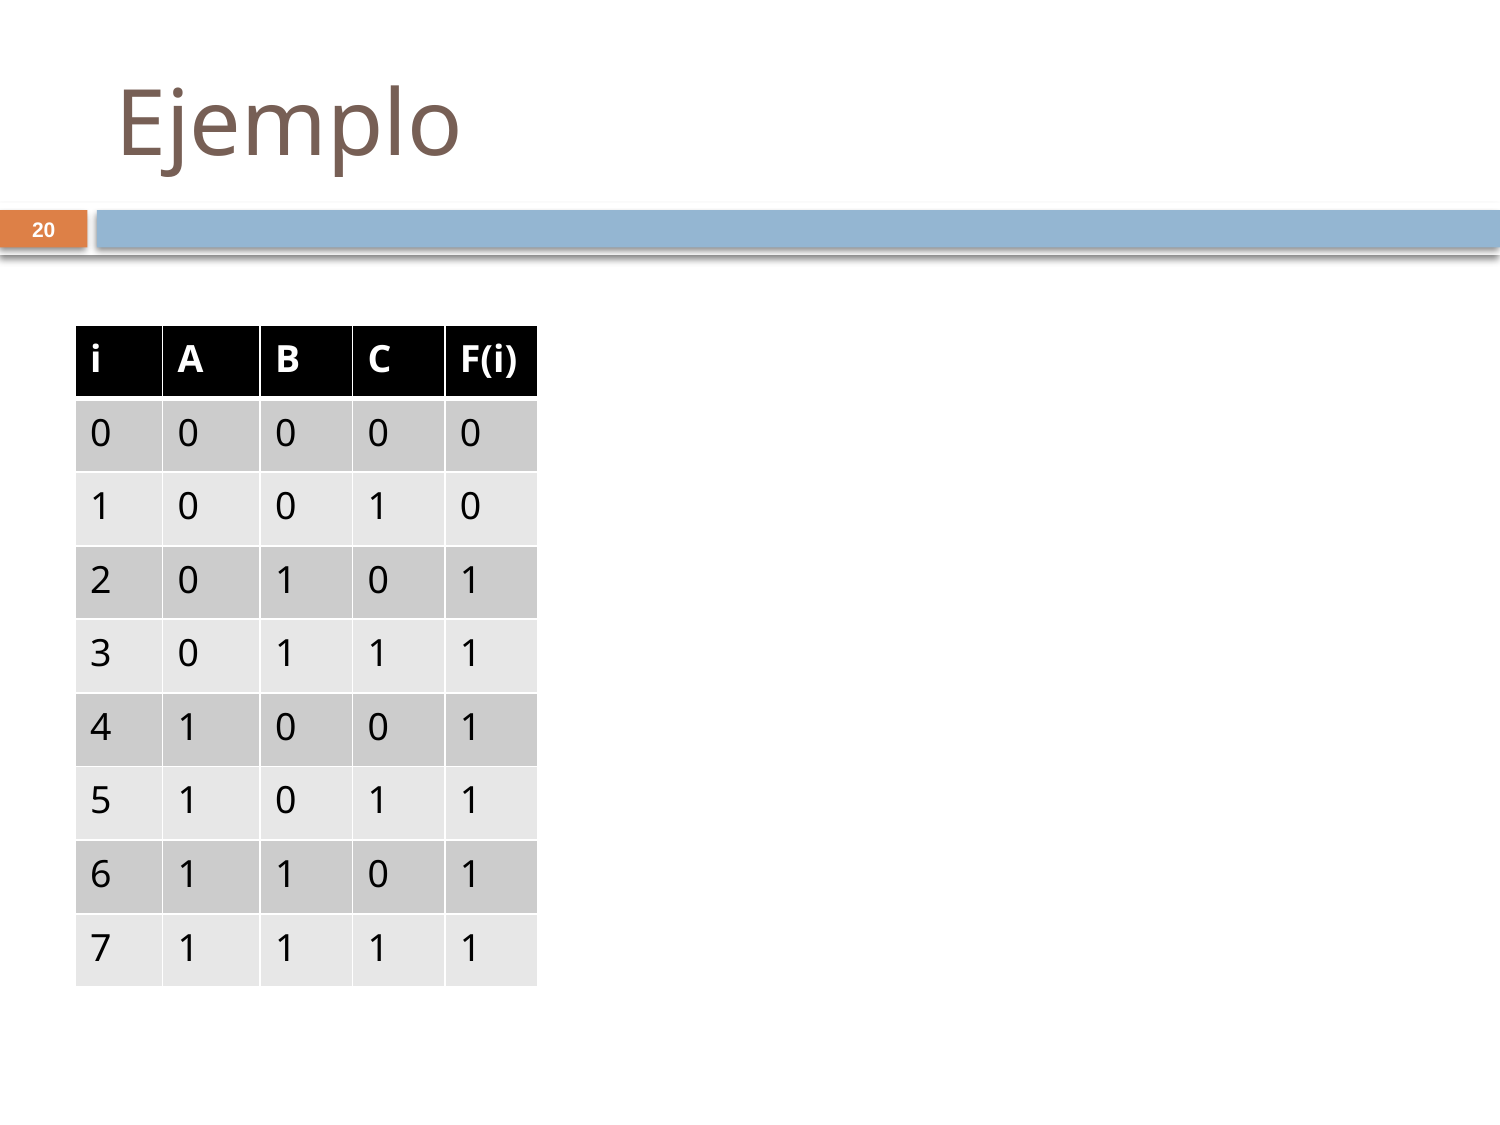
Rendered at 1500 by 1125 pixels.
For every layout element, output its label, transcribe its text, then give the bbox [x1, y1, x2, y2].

table_cell 0 [353, 547, 444, 618]
table_cell 6 [76, 841, 162, 913]
table_cell 1 [261, 841, 352, 913]
table_cell 0 [261, 473, 352, 545]
table_cell 7 [76, 915, 162, 986]
table_cell 0 [446, 401, 537, 471]
table_cell 0 [76, 401, 162, 471]
table_cell 1 [446, 694, 537, 766]
table_cell 5 [76, 767, 162, 839]
table_cell 0 [353, 401, 444, 471]
table_cell 0 [163, 547, 259, 618]
table_cell 3 [76, 620, 162, 692]
slide_number 20 [0, 208, 88, 249]
table_cell 1 [163, 841, 259, 913]
table_header C [353, 326, 444, 396]
table_cell 1 [353, 473, 444, 545]
table_header B [261, 326, 352, 396]
table_cell 0 [261, 694, 352, 766]
table_cell 1 [446, 547, 537, 618]
table_cell 1 [353, 915, 444, 986]
table_cell 1 [446, 620, 537, 692]
table_cell 0 [446, 473, 537, 545]
table_header F(i) [446, 326, 537, 396]
table_cell 1 [163, 767, 259, 839]
table_cell 0 [163, 473, 259, 545]
table_cell 1 [163, 915, 259, 986]
table_cell 0 [261, 401, 352, 471]
table_header i [76, 326, 162, 396]
table_cell 1 [446, 841, 537, 913]
table_cell 1 [261, 915, 352, 986]
table_header A [163, 326, 259, 396]
table_cell 0 [353, 694, 444, 766]
table_cell 0 [261, 767, 352, 839]
table_cell 1 [163, 694, 259, 766]
table_cell 2 [76, 547, 162, 618]
title Ejemplo [100, 37, 1438, 200]
table_cell 1 [446, 915, 537, 986]
table_cell 1 [353, 767, 444, 839]
table_cell 0 [163, 401, 259, 471]
table_cell 1 [261, 620, 352, 692]
table_cell 1 [353, 620, 444, 692]
table_cell 0 [163, 620, 259, 692]
table_cell 4 [76, 694, 162, 766]
table_cell 1 [261, 547, 352, 618]
table_cell 1 [446, 767, 537, 839]
table_cell 0 [353, 841, 444, 913]
table_cell 1 [76, 473, 162, 545]
